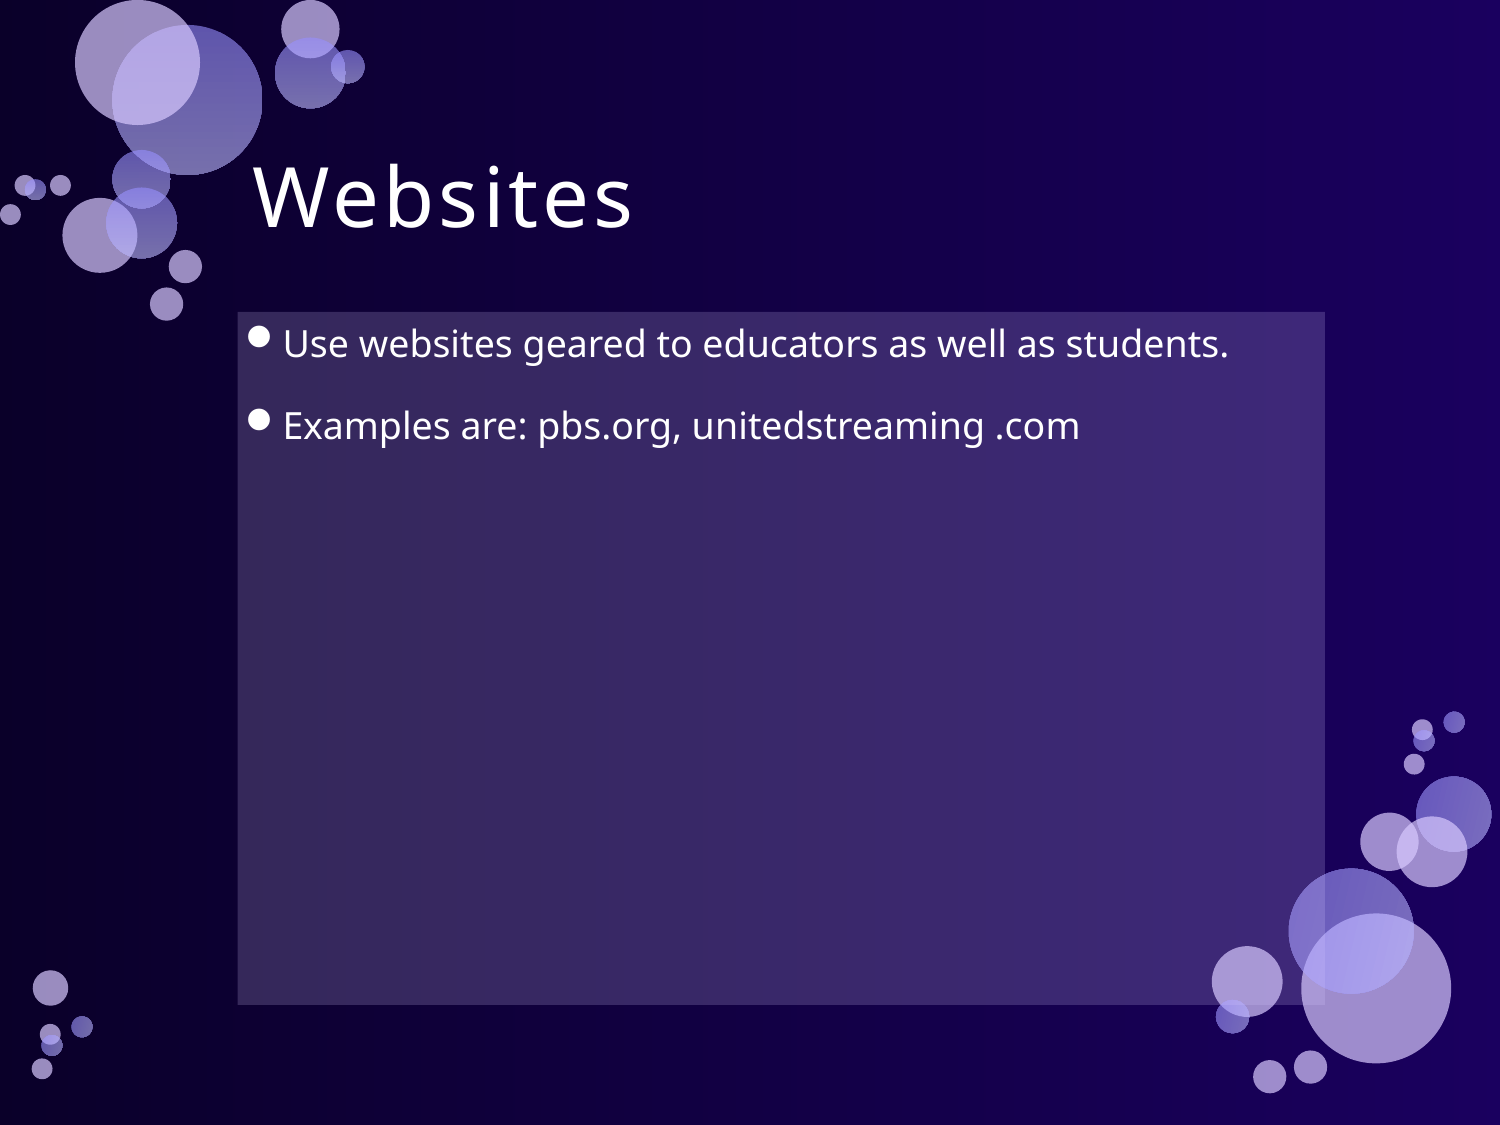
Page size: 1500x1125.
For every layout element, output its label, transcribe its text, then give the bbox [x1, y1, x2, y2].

title Websites [237, 99, 1325, 288]
list Use websites geared to educators as well as students. Examples are: pbs.org, unitedstreaming .com [237, 311, 1325, 1005]
